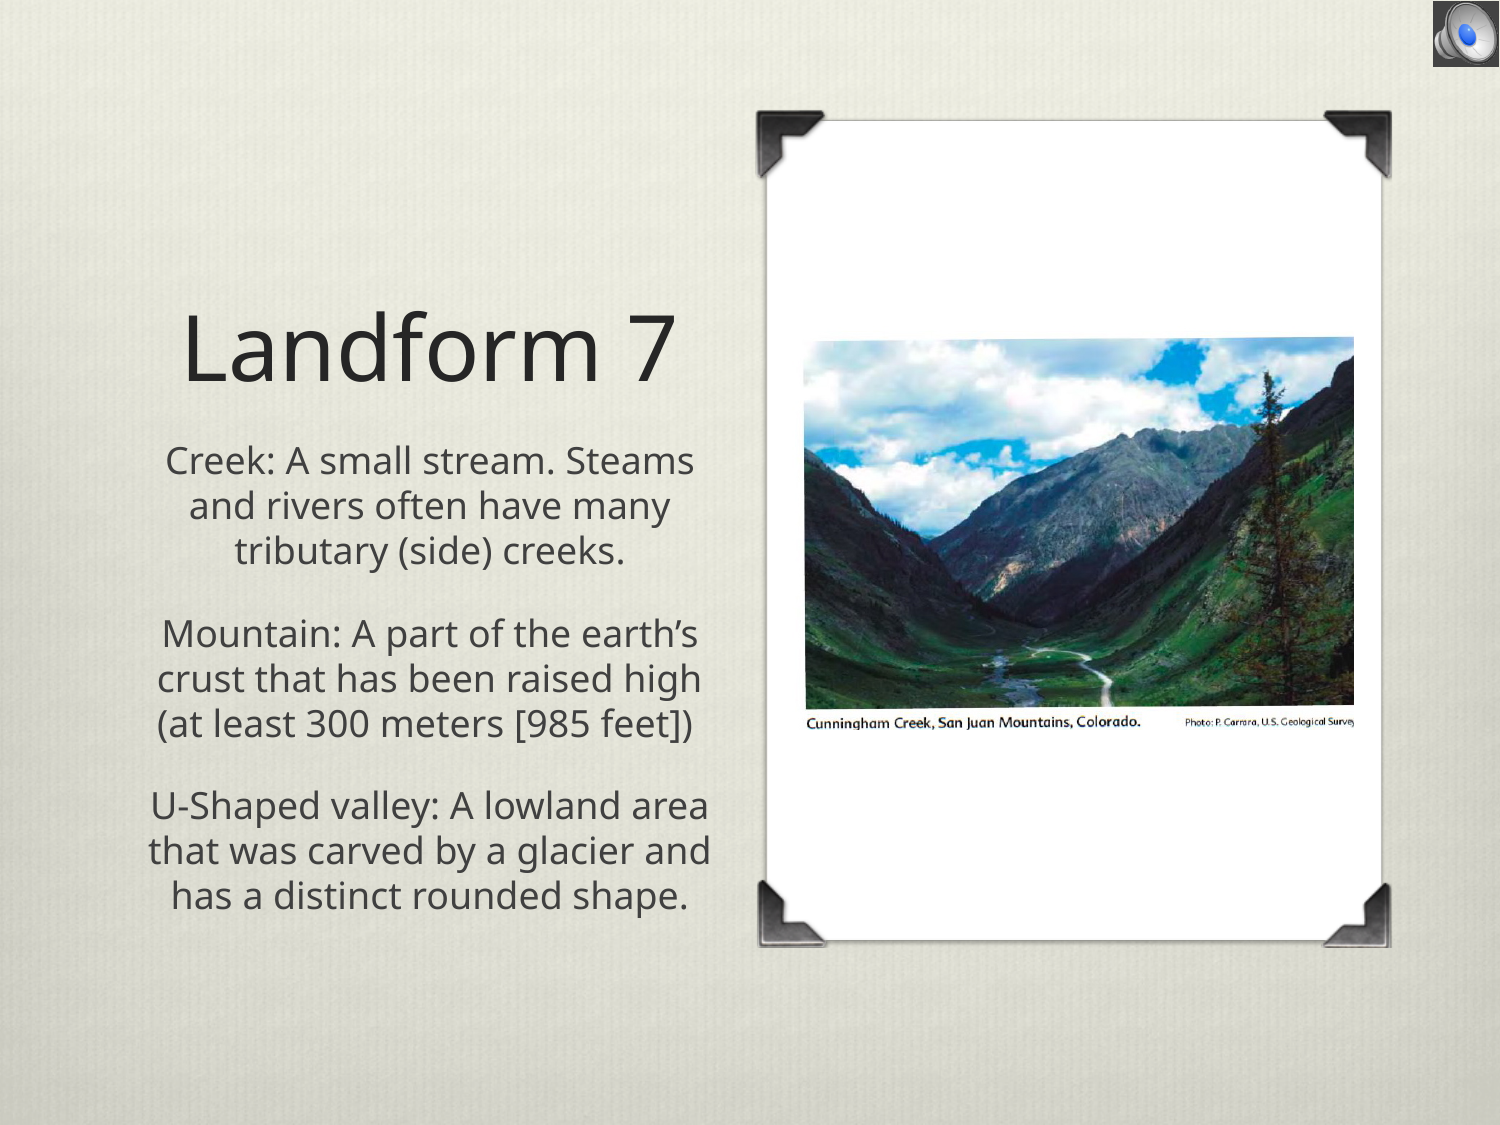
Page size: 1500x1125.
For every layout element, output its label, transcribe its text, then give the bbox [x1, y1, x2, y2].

title Landform 7 [118, 187, 742, 408]
picture [753, 108, 1393, 948]
list Creek: A small stream. Steams and rivers often have many tributary (side) creeks. Mountain: A part of the earth’s crust that has been raised high (at least 300 meters [985 feet]) U-Shaped valley: A lowland area that was carved by a glacier and has a distinct rounded shape. [118, 429, 742, 944]
picture [1430, 0, 1500, 70]
